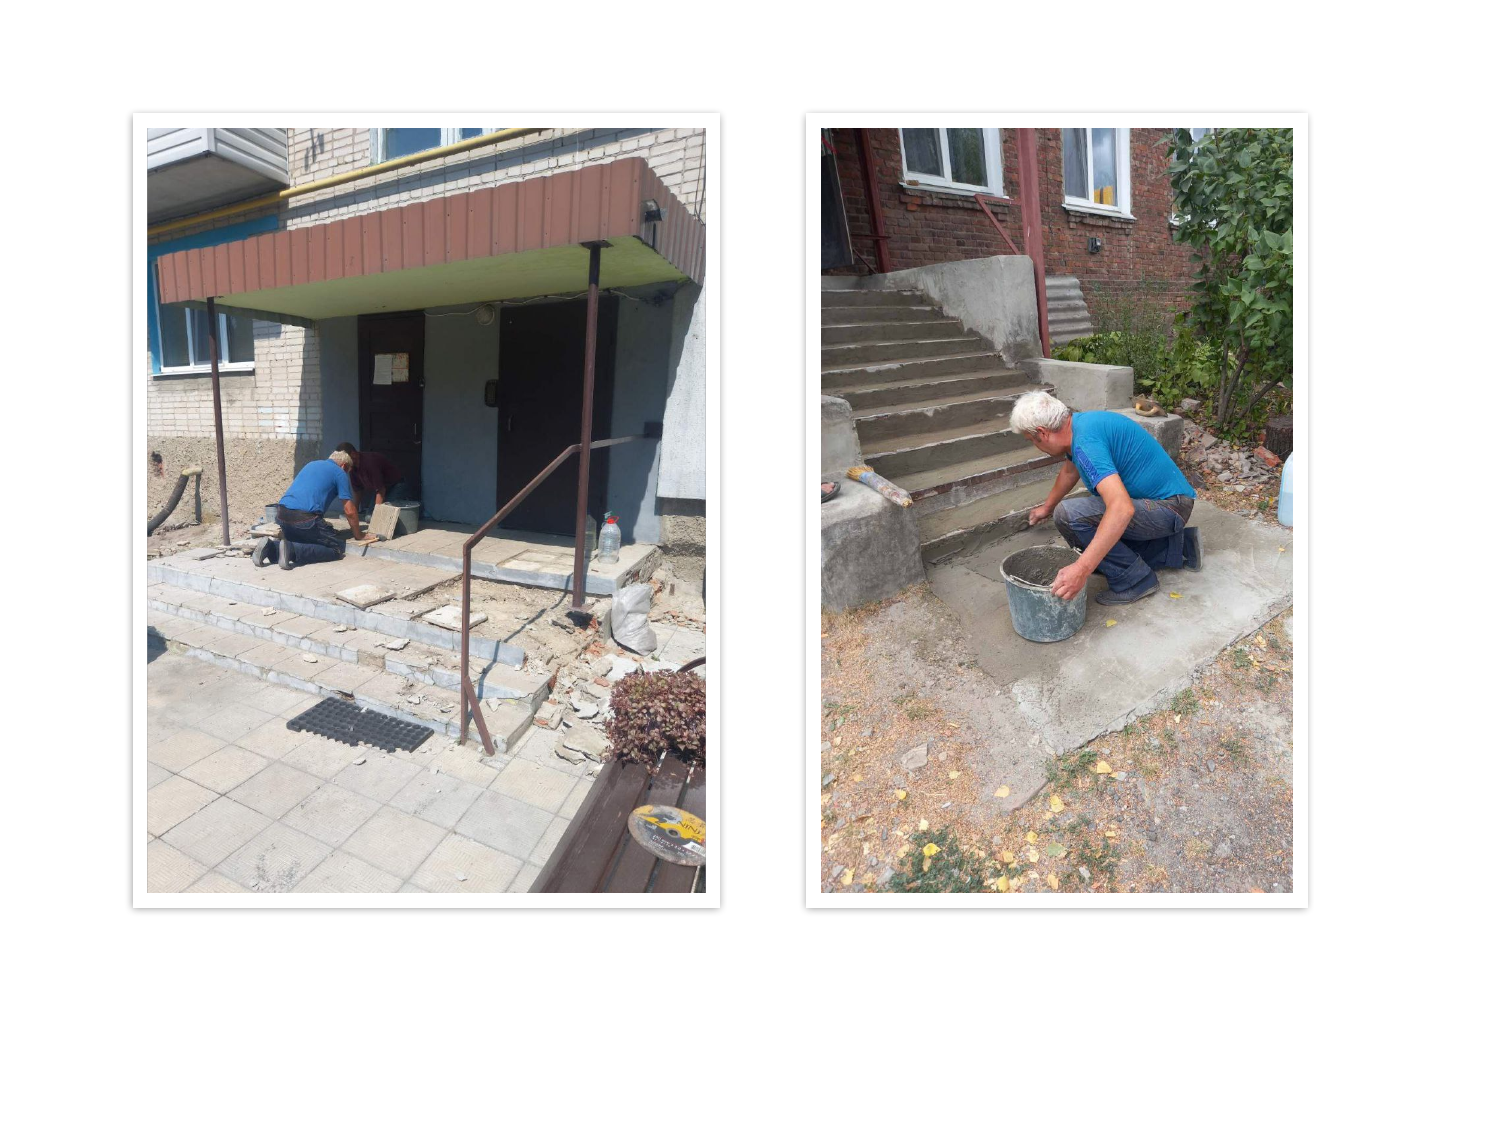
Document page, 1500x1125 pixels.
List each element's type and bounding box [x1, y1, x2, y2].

picture [147, 127, 706, 894]
picture [820, 127, 1294, 894]
